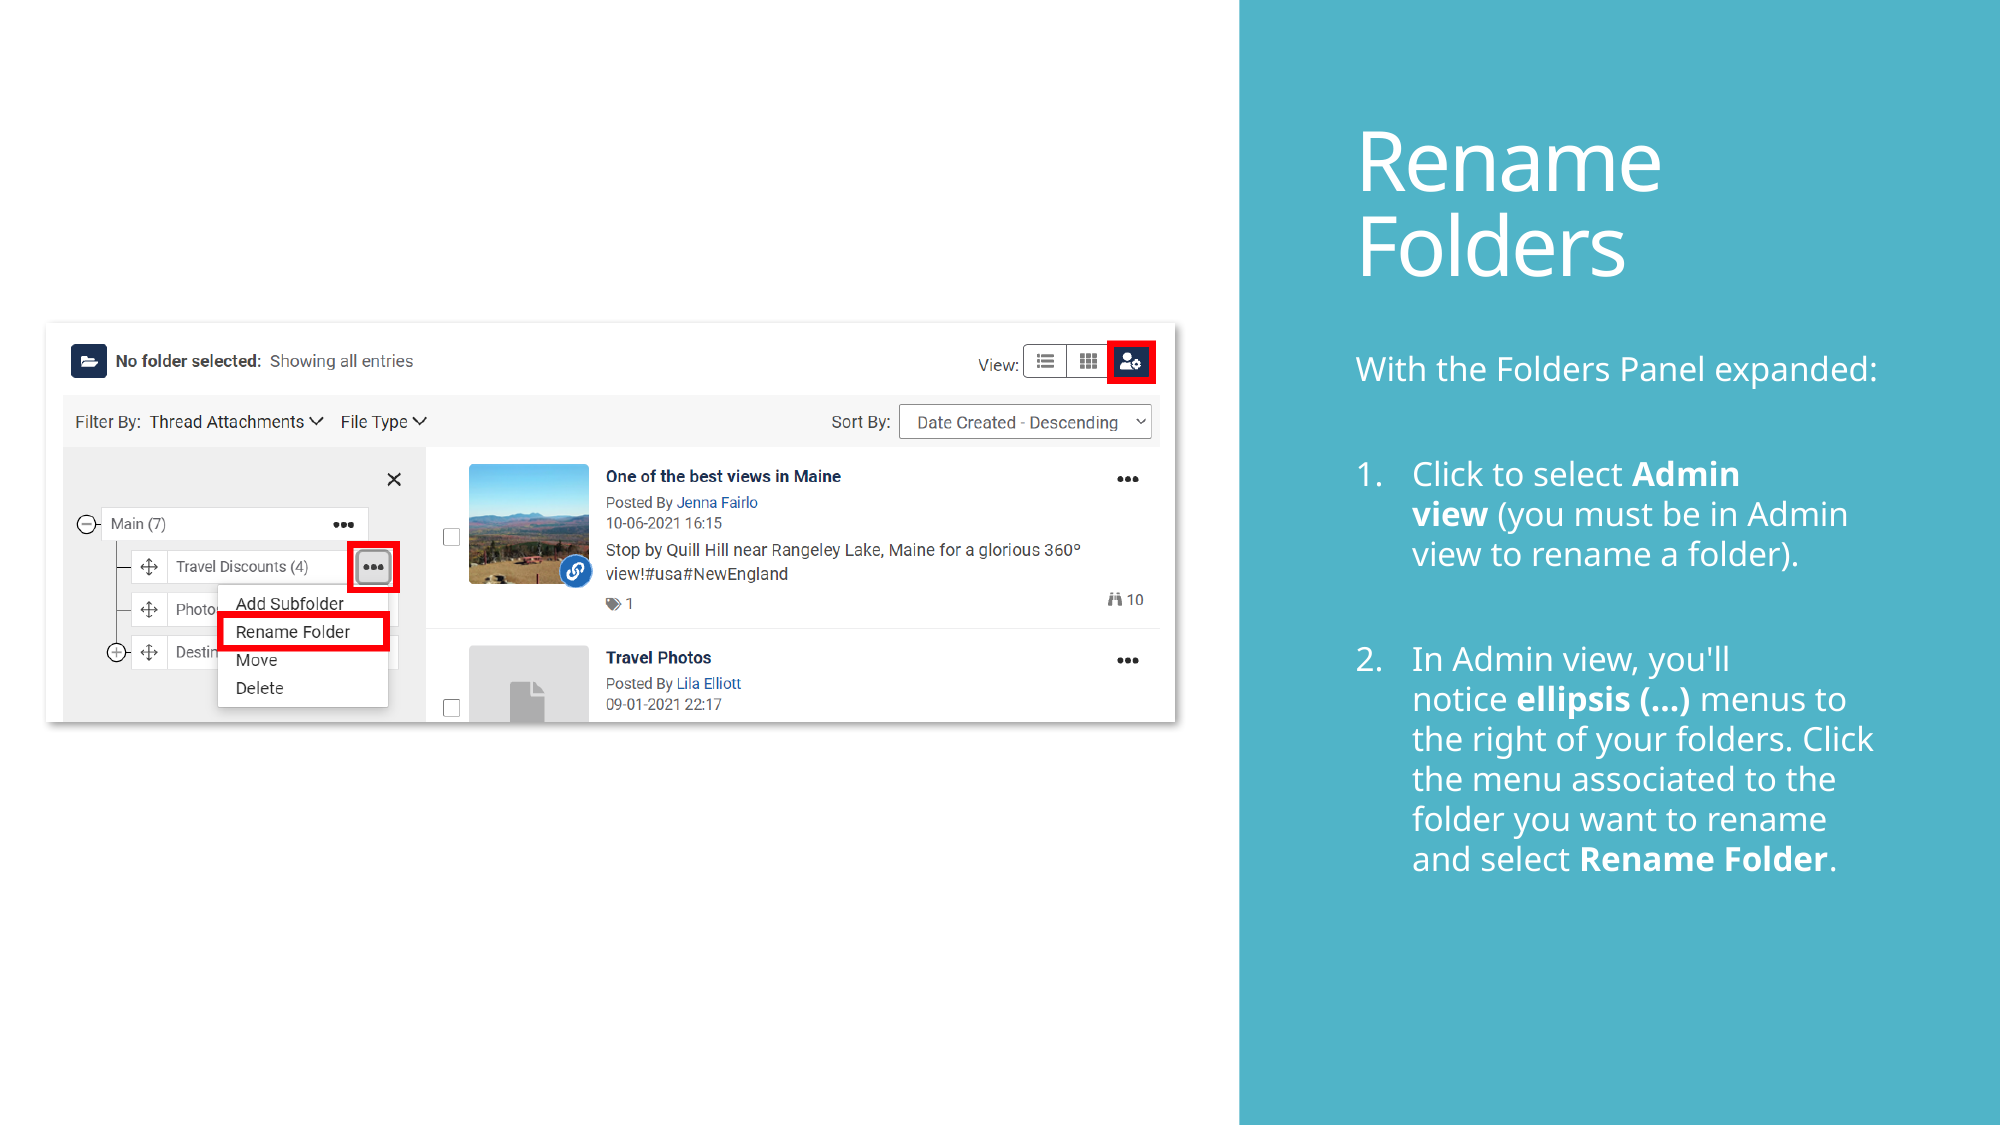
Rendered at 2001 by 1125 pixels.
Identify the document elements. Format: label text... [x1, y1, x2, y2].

text_box With the Folders Panel expanded: Click to select Admin view (you must be in Admin view to rename a folder). In Admin view, you'll notice ellipsis (...) menus to the right of your folders. Click the menu associated to the folder you want to rename and select Rename Folder. [1340, 341, 1899, 882]
title Rename Folders [1340, 94, 1840, 301]
text_box [1238, 0, 2000, 1125]
picture [46, 322, 1175, 723]
